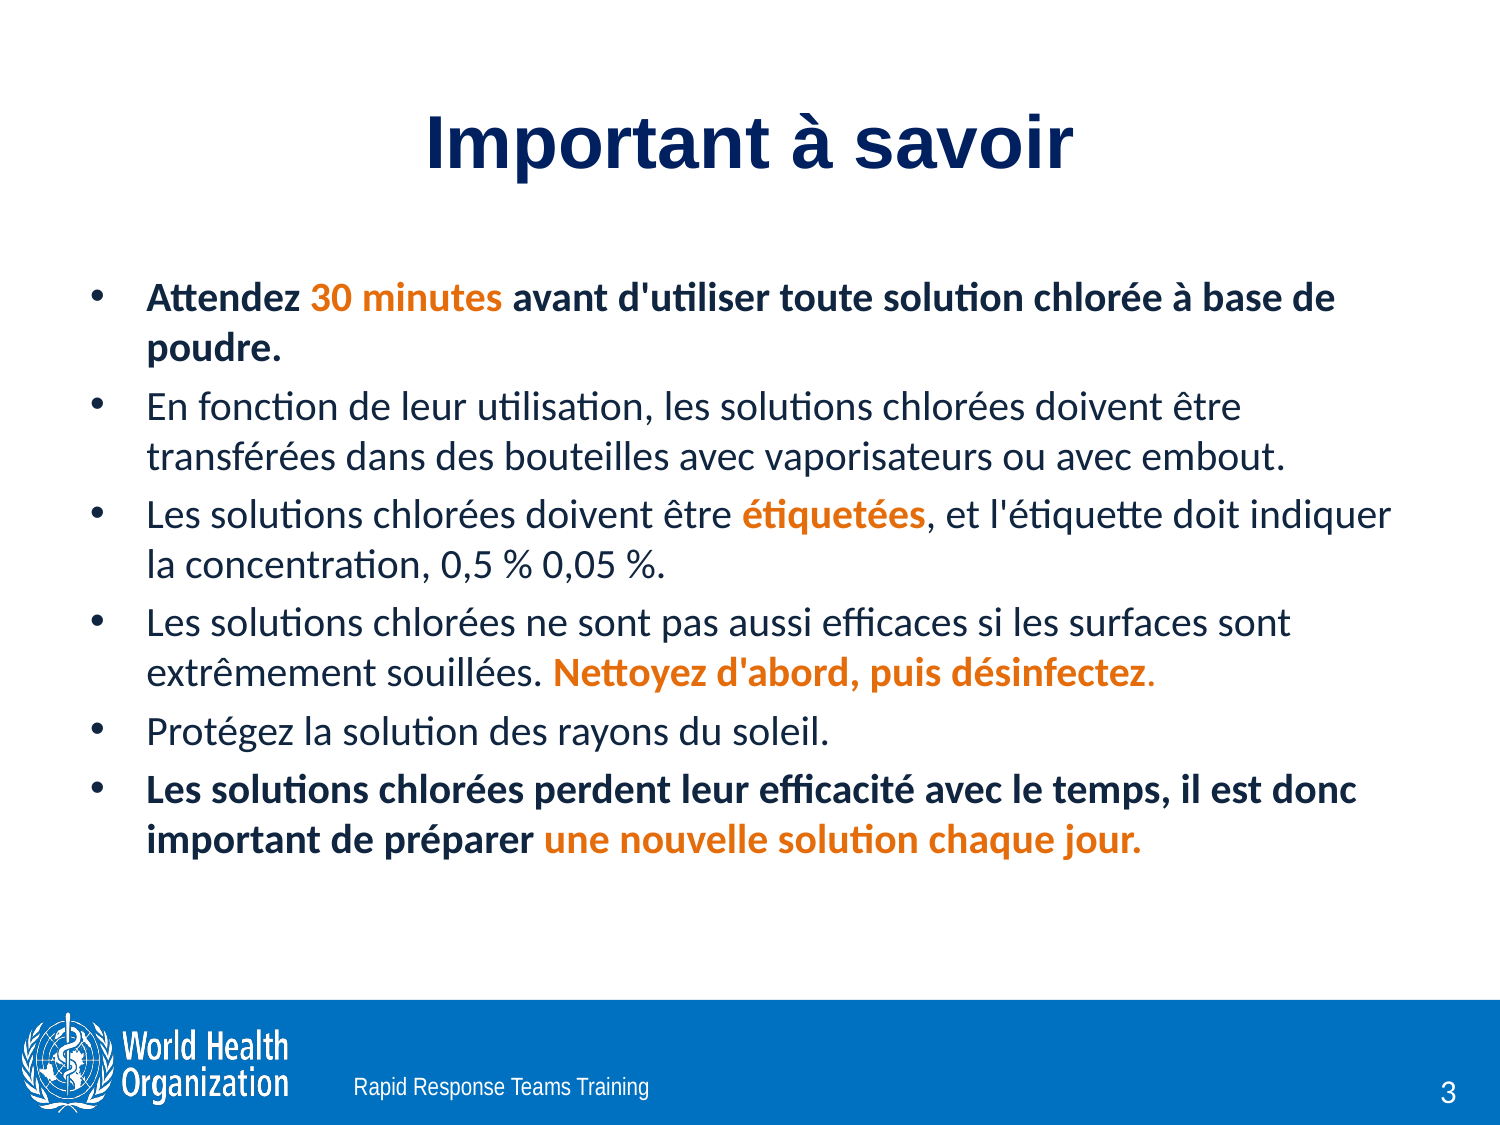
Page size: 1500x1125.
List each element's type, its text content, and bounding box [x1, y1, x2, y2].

picture [21, 1012, 288, 1113]
list Attendez 30 minutes avant d'utiliser toute solution chlorée à base de poudre. En fonction de leur utilisation, les solutions chlorées doivent être transférées dans des bouteilles avec vaporisateurs ou avec embout. Les solutions chlorées doivent être étiquetées, et l'étiquette doit indiquer la concentration, 0,5 % 0,05 %. Les solutions chlorées ne sont pas aussi efficaces si les surfaces sont extrêmement souillées. Nettoyez d'abord, puis désinfectez. Protégez la solution des rayons du soleil. Les solutions chlorées perdent leur efficacité avec le temps, il est donc important de préparer une nouvelle solution chaque jour. [75, 262, 1425, 965]
title Important à savoir [75, 45, 1425, 233]
